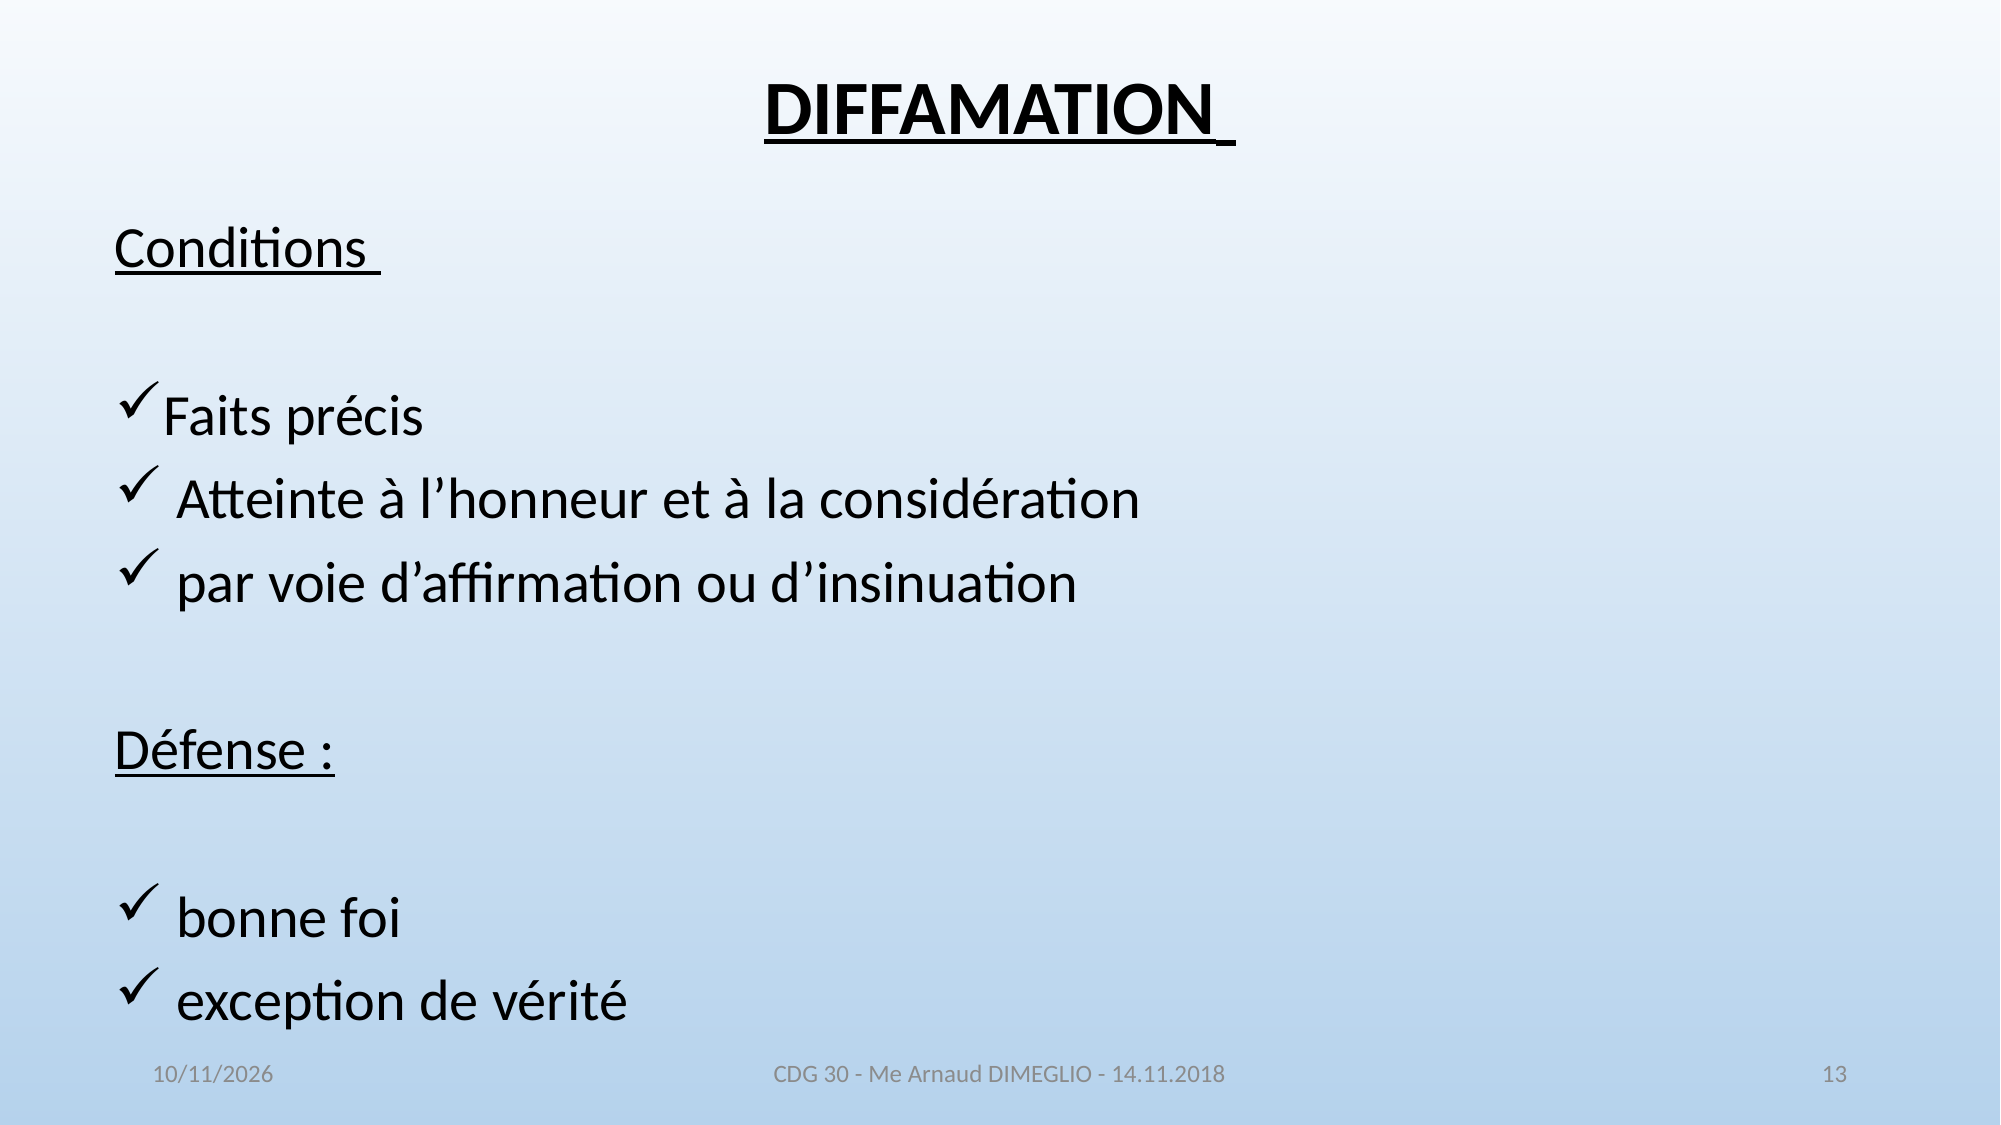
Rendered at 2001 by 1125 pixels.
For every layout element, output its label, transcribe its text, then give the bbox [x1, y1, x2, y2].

slide_number 13 [1412, 1042, 1863, 1103]
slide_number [137, 1042, 588, 1103]
footer CDG 30 - Me Arnaud DIMEGLIO - 14.11.2018 [662, 1042, 1338, 1103]
title DIFFAMATION [137, 59, 1863, 252]
list Conditions Faits précis Atteinte à l’honneur et à la considération par voie d’affirmation ou d’insinuation Défense : bonne foi exception de vérité [99, 210, 1825, 1066]
